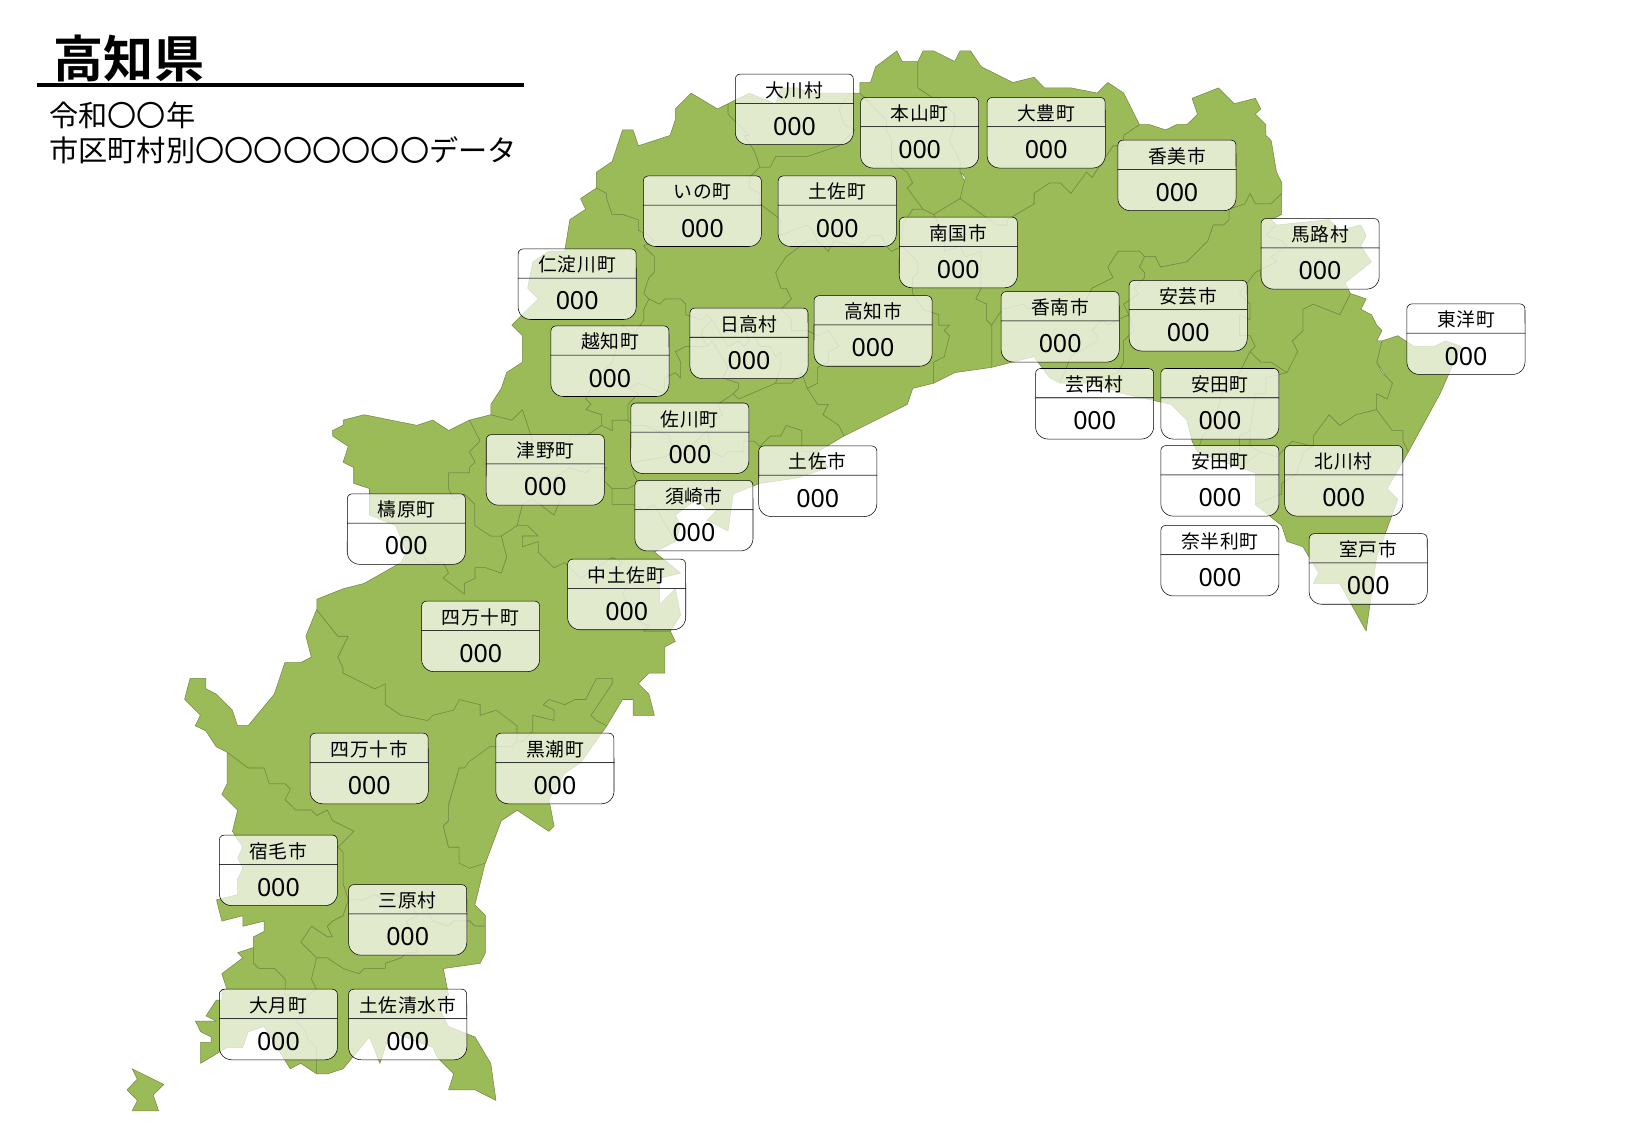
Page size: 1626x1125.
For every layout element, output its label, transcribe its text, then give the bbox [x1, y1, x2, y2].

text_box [758, 445, 878, 517]
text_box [1160, 368, 1280, 440]
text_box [347, 493, 466, 565]
text_box 高知県 [39, 20, 219, 83]
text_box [986, 97, 1106, 169]
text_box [1260, 218, 1380, 290]
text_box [813, 295, 933, 367]
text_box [630, 402, 750, 474]
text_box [1308, 533, 1428, 605]
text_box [689, 307, 809, 379]
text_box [1160, 525, 1280, 597]
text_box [126, 50, 1462, 1112]
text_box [1117, 139, 1237, 211]
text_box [348, 989, 467, 1061]
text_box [348, 884, 467, 956]
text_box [1128, 280, 1248, 352]
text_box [1160, 447, 1280, 517]
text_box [1284, 445, 1404, 517]
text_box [777, 175, 897, 247]
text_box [567, 558, 686, 631]
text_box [643, 175, 762, 247]
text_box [421, 600, 540, 672]
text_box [309, 733, 429, 805]
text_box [899, 216, 1018, 289]
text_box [1406, 303, 1526, 375]
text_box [550, 325, 670, 397]
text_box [485, 434, 605, 506]
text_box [1000, 291, 1120, 363]
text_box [219, 834, 338, 906]
text_box 令和〇〇年 市区町村別〇〇〇〇〇〇〇〇データ [34, 89, 121, 175]
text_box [495, 733, 615, 805]
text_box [735, 73, 854, 145]
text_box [219, 989, 338, 1061]
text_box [634, 481, 754, 552]
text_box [1035, 368, 1154, 440]
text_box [517, 248, 637, 320]
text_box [860, 97, 979, 169]
